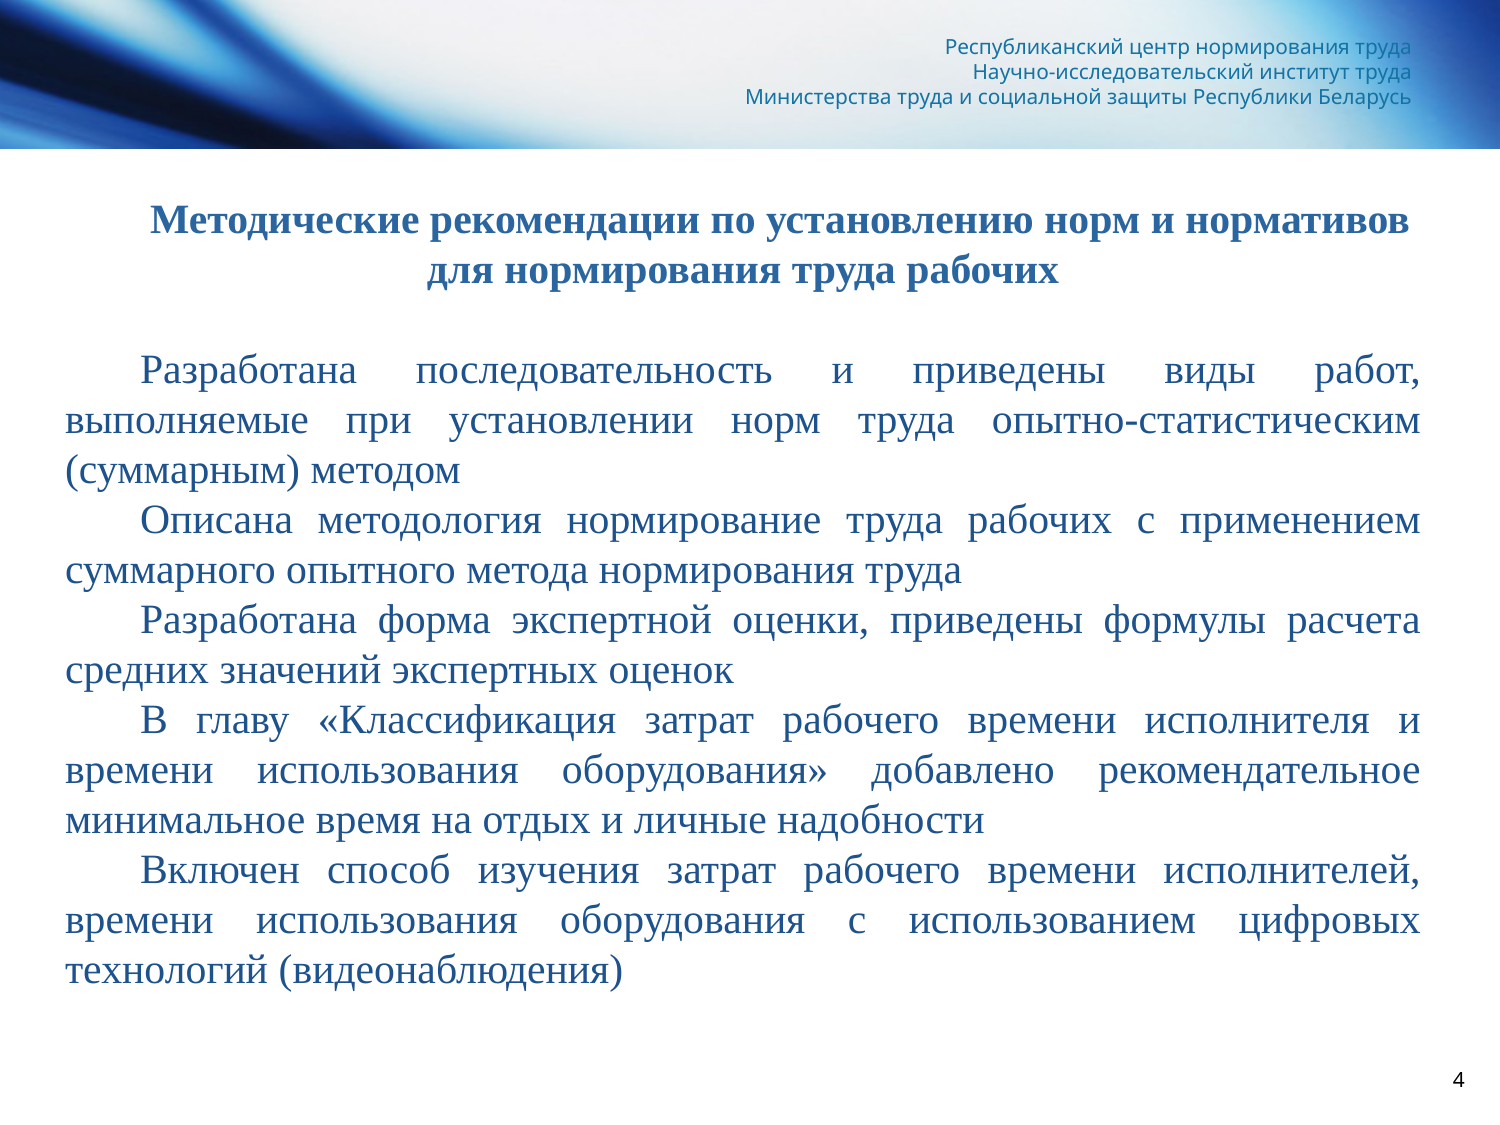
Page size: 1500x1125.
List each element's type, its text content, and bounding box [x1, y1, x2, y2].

picture [0, 0, 1500, 149]
text_box Методические рекомендации по установлению норм и нормативов для нормирования труда рабочих Разработана последовательность и приведены виды работ, выполняемые при установлении норм труда опытно-статистическим (суммарным) методом Описана методология нормирование труда рабочих с применением суммарного опытного метода нормирования труда Разработана форма экспертной оценки, приведены формулы расчета средних значений экспертных оценок В главу «Классификация затрат рабочего времени исполнителя и времени использования оборудования» добавлено рекомендательное минимальное время на отдых и личные надобности Включен способ изучения затрат рабочего времени исполнителей, времени использования оборудования с использованием цифровых технологий (видеонаблюдения) [64, 191, 1422, 1083]
title Республиканский центр нормирования труда Научно-исследовательский институт труда Министерства труда и социальной защиты Республики Беларусь [76, 24, 1427, 118]
text_box 4 [1421, 1059, 1497, 1125]
